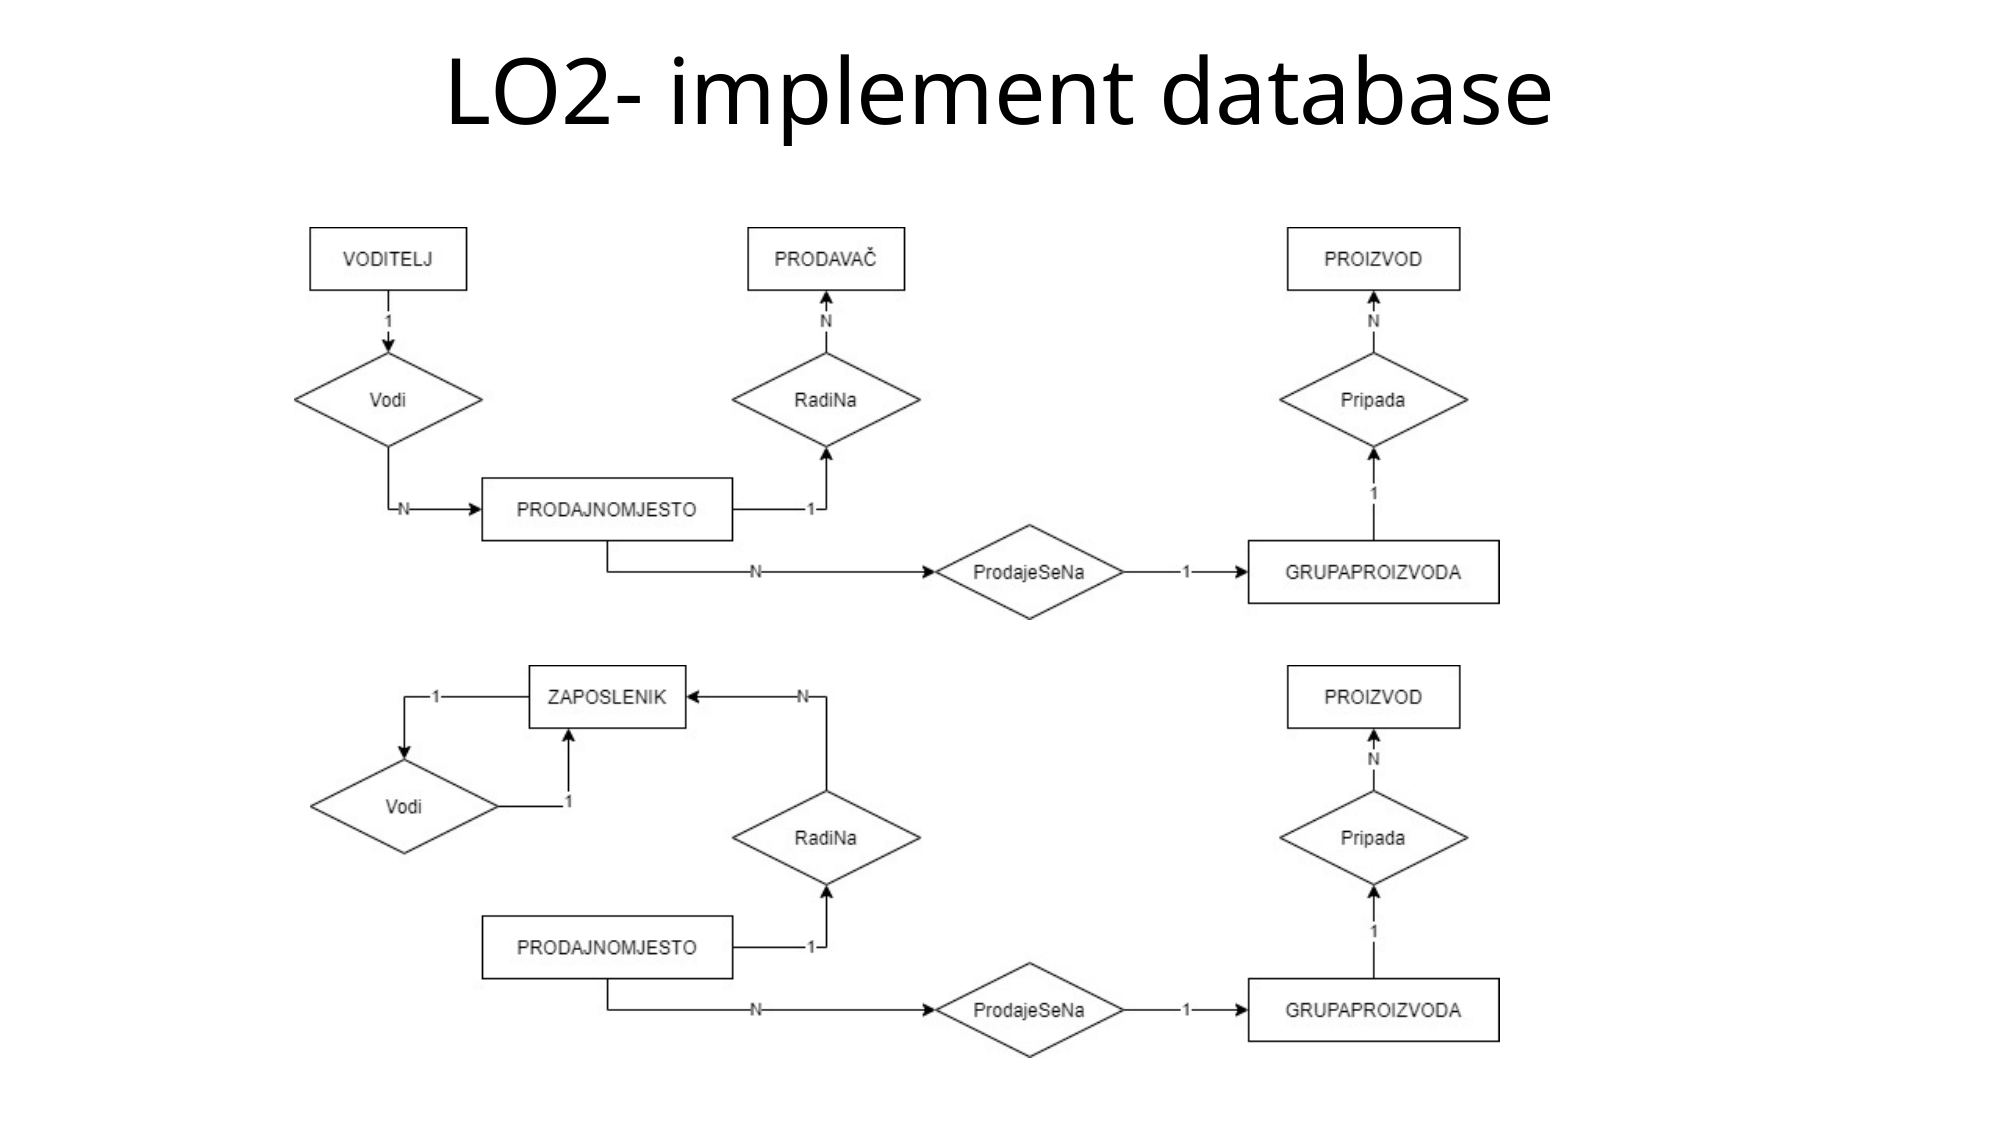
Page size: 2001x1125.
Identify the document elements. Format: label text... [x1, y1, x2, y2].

picture [294, 227, 1500, 621]
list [309, 664, 1500, 1058]
title LO2- implement database [249, 7, 1750, 183]
